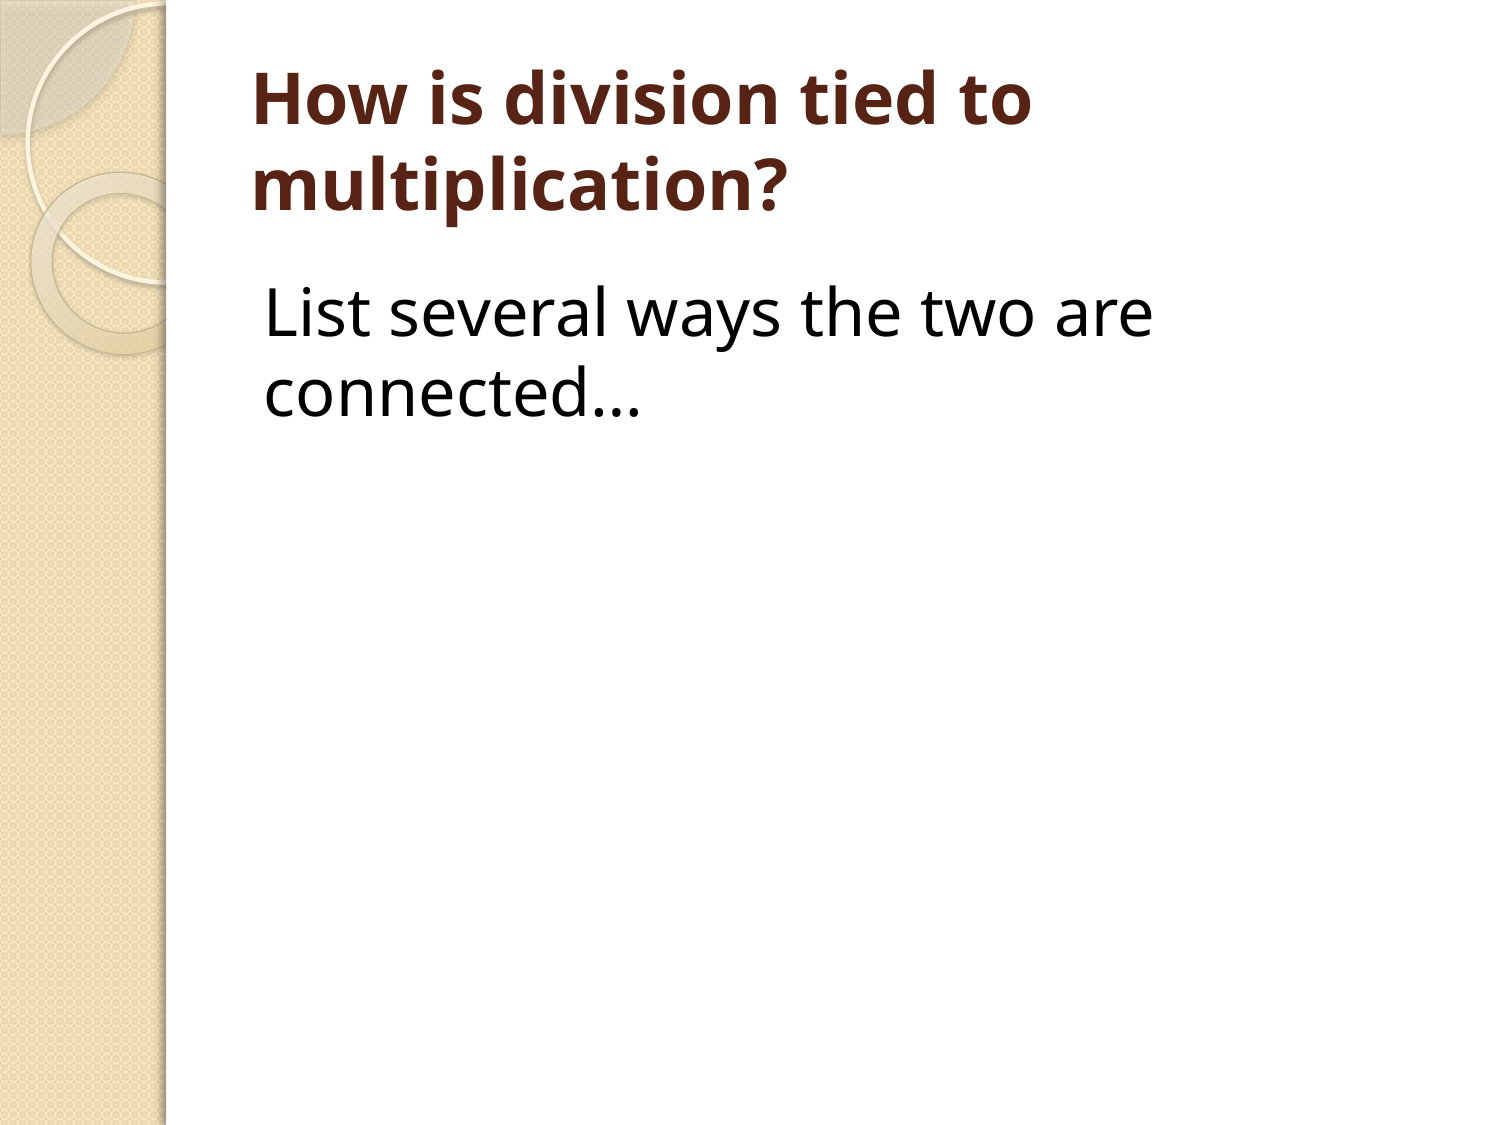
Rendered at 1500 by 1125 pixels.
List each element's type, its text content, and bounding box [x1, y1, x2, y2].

list List several ways the two are connected… [235, 262, 1466, 1025]
title How is division tied to multiplication? [235, 45, 1466, 233]
